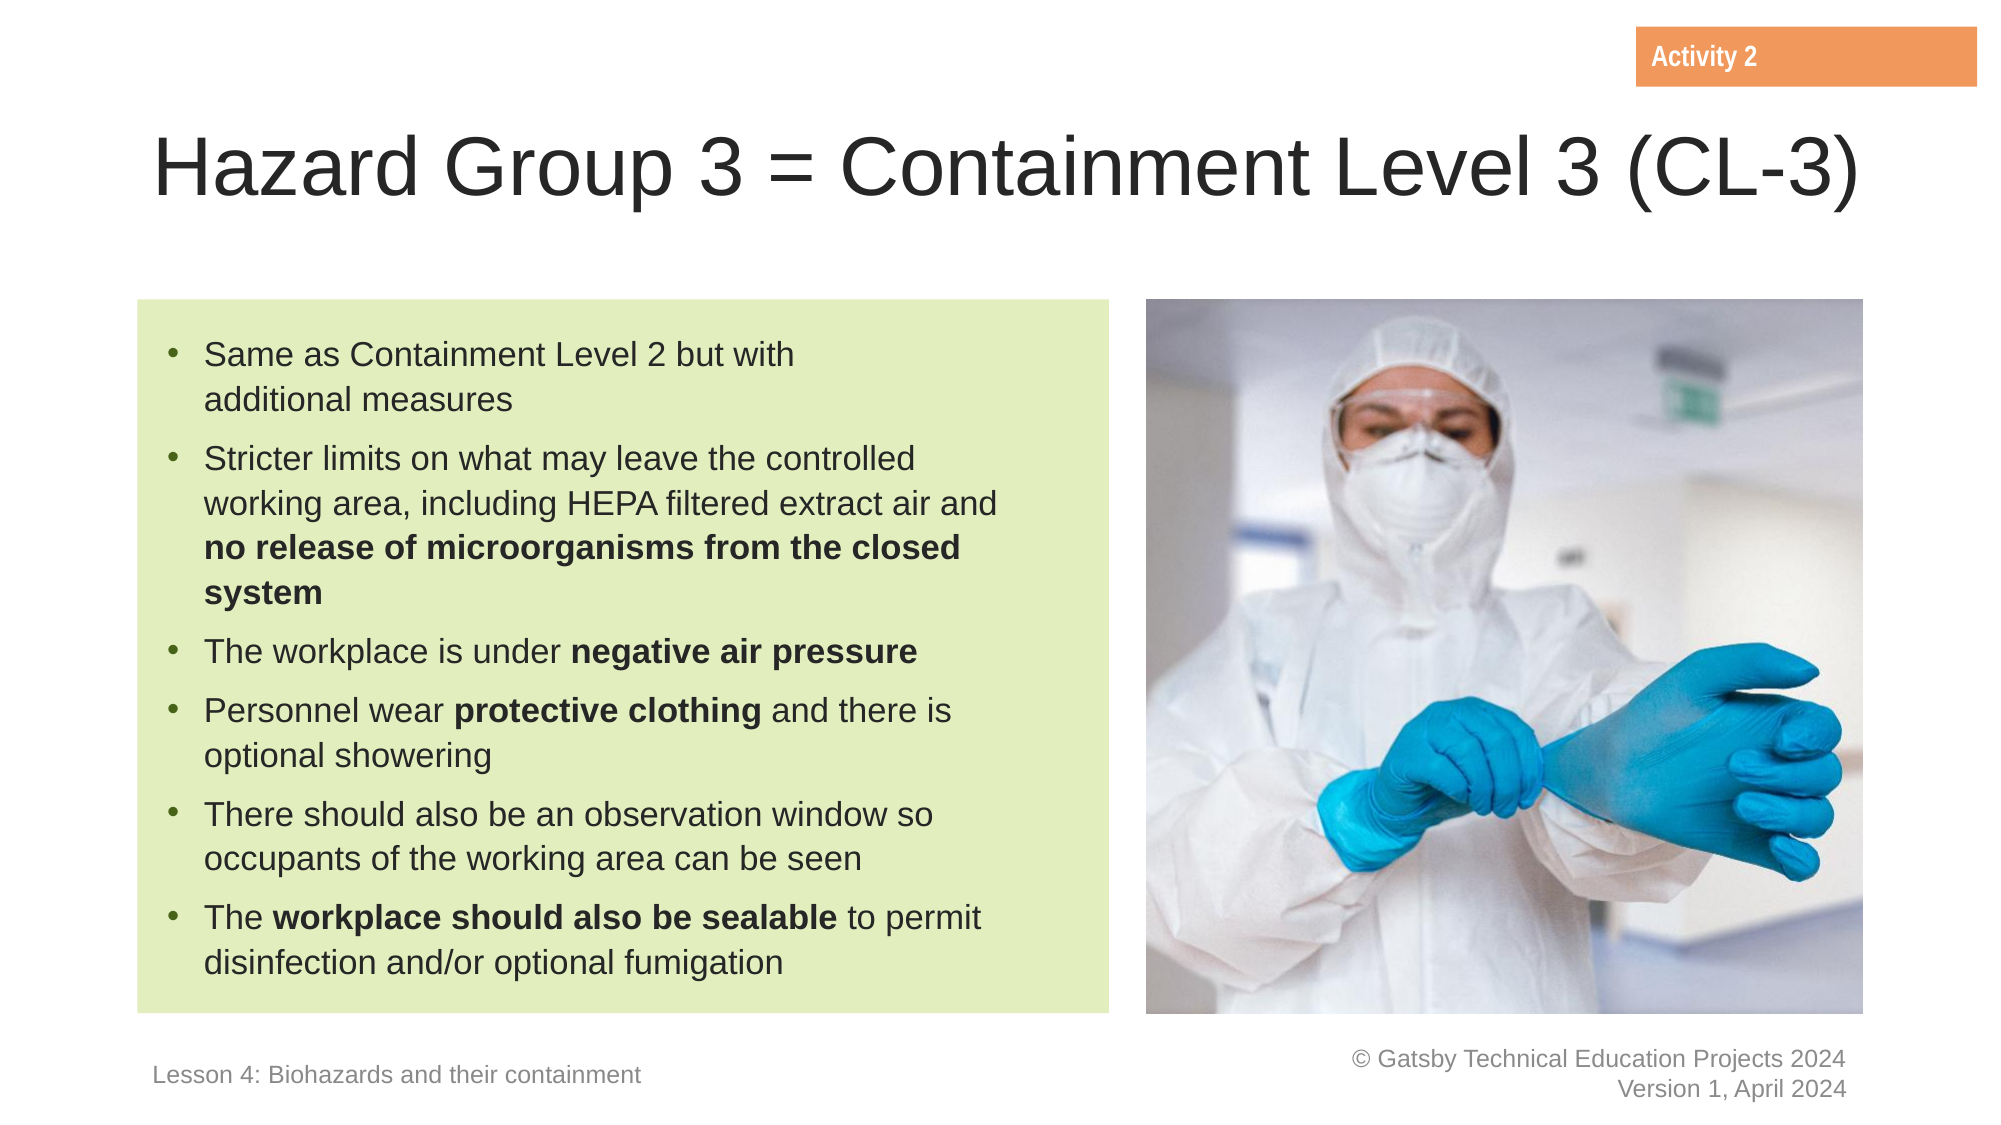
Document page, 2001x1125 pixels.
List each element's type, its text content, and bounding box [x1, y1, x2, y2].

title Hazard Group 3 = Containment Level 3 (CL-3) [137, 59, 1891, 278]
list Lesson 4: Biohazards and their containment [137, 1042, 829, 1103]
list Activity 2 [1636, 26, 1978, 87]
picture [1146, 299, 1863, 1014]
list Same as Containment Level 2 but with additional measures Stricter limits on what may leave the controlled working area, including HEPA filtered extract air and no release of microorganisms from the closed system The workplace is under negative air pressure Personnel wear protective clothing and there is optional showering There should also be an observation window so occupants of the working area can be seen The workplace should also be sealable to permit disinfection and/or optional fumigation [137, 299, 1109, 1014]
